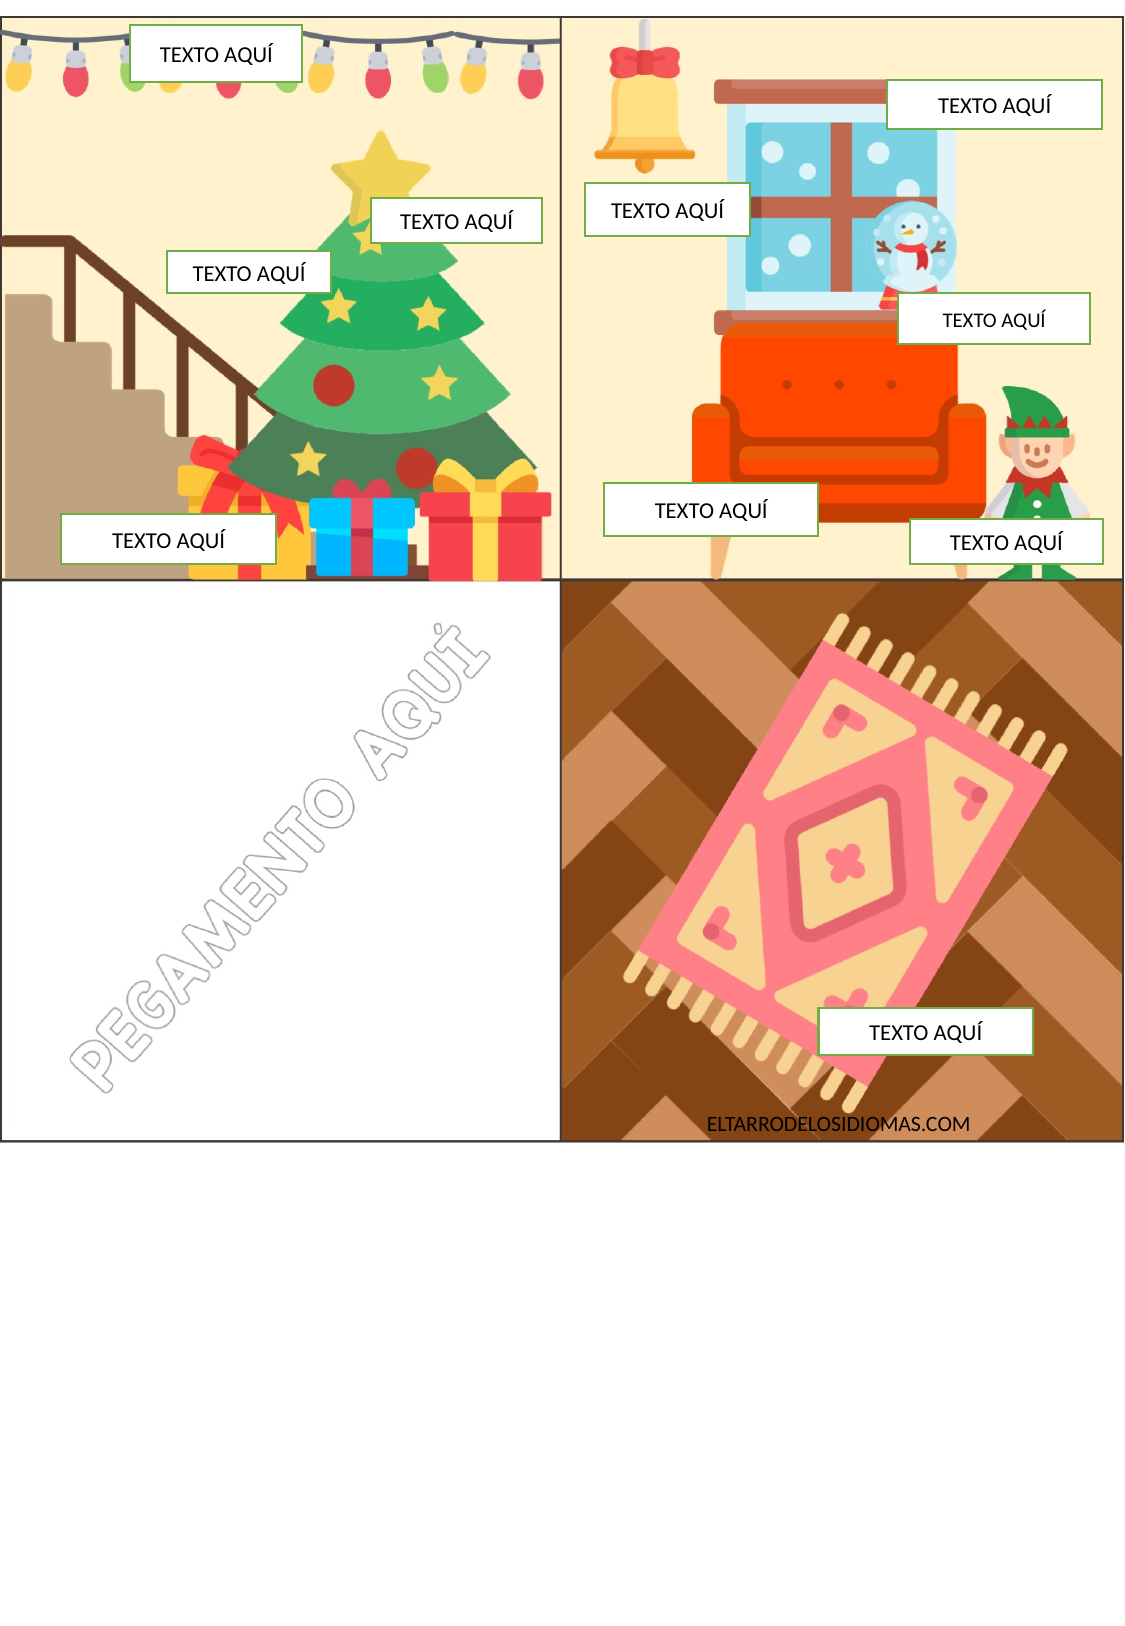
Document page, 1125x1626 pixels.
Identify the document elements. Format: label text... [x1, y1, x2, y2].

text_box TEXTO AQUÍ [817, 1007, 1034, 1056]
text_box TEXTO AQUÍ [370, 197, 543, 244]
text_box TEXTO AQUÍ [603, 482, 819, 537]
picture [0, 0, 1125, 1625]
text_box TEXTO AQUÍ [129, 24, 303, 83]
text_box TEXTO AQUÍ [60, 513, 277, 565]
text_box TEXTO AQUÍ [886, 79, 1103, 130]
text_box TEXTO AQUÍ [166, 250, 332, 294]
text_box TEXTO AQUÍ [897, 292, 1091, 345]
text_box TEXTO AQUÍ [584, 182, 751, 237]
text_box TEXTO AQUÍ [909, 518, 1104, 565]
text_box ELTARRODELOSIDIOMAS.COM [572, 1102, 1106, 1144]
